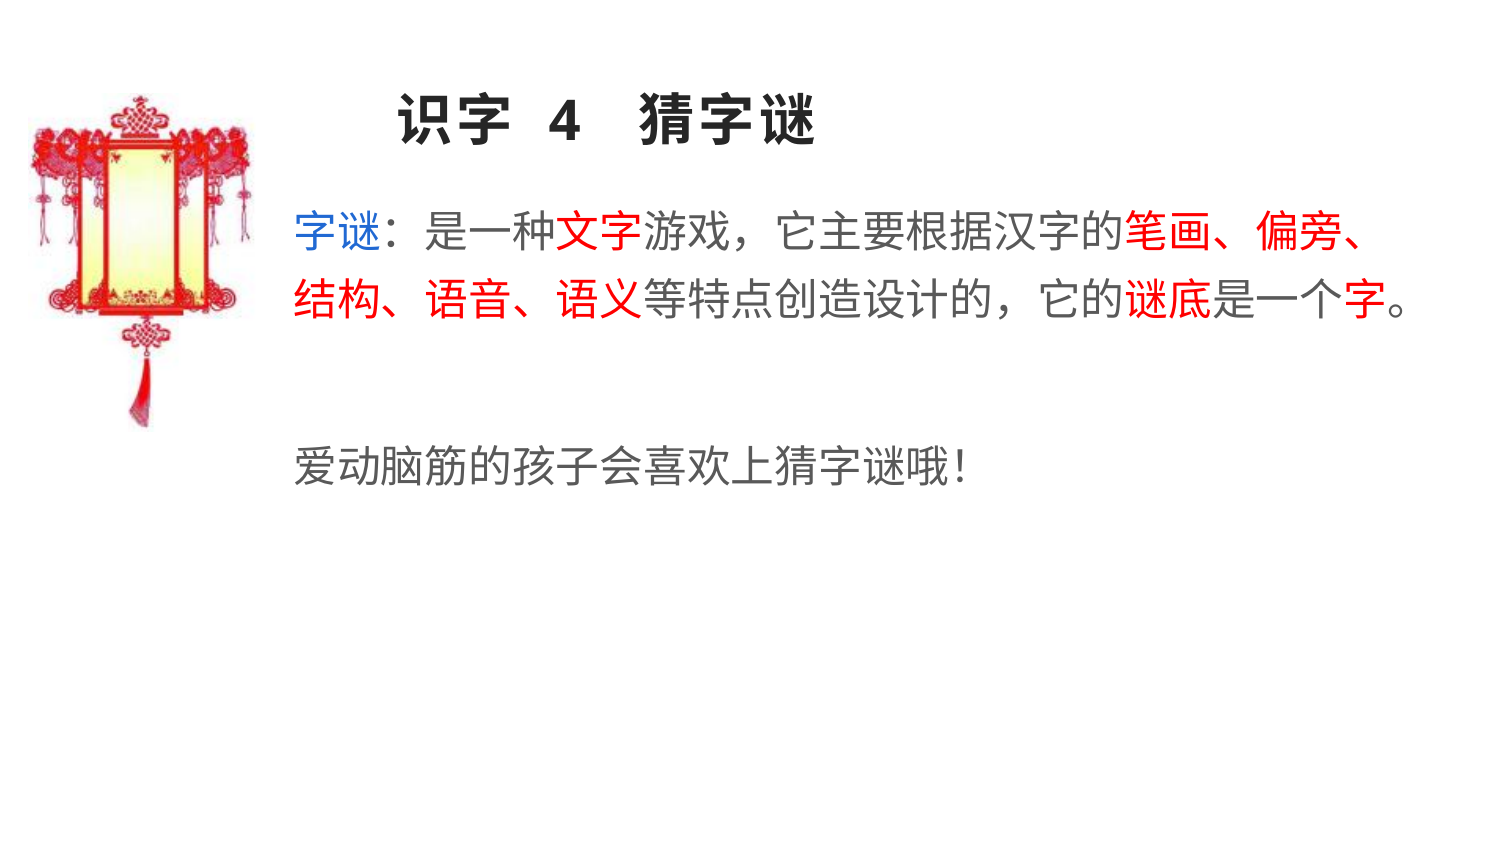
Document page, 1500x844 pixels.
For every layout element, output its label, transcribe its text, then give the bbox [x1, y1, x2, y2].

picture [28, 93, 256, 432]
title 识字 4 猜字谜 [384, 74, 1425, 162]
list 字谜：是一种文字游戏，它主要根据汉字的笔画、偏旁、结构、语音、语义等特点创造设计的，它的谜底是一个字。 爱动脑筋的孩子会喜欢上猜字谜哦！ [282, 181, 1425, 768]
